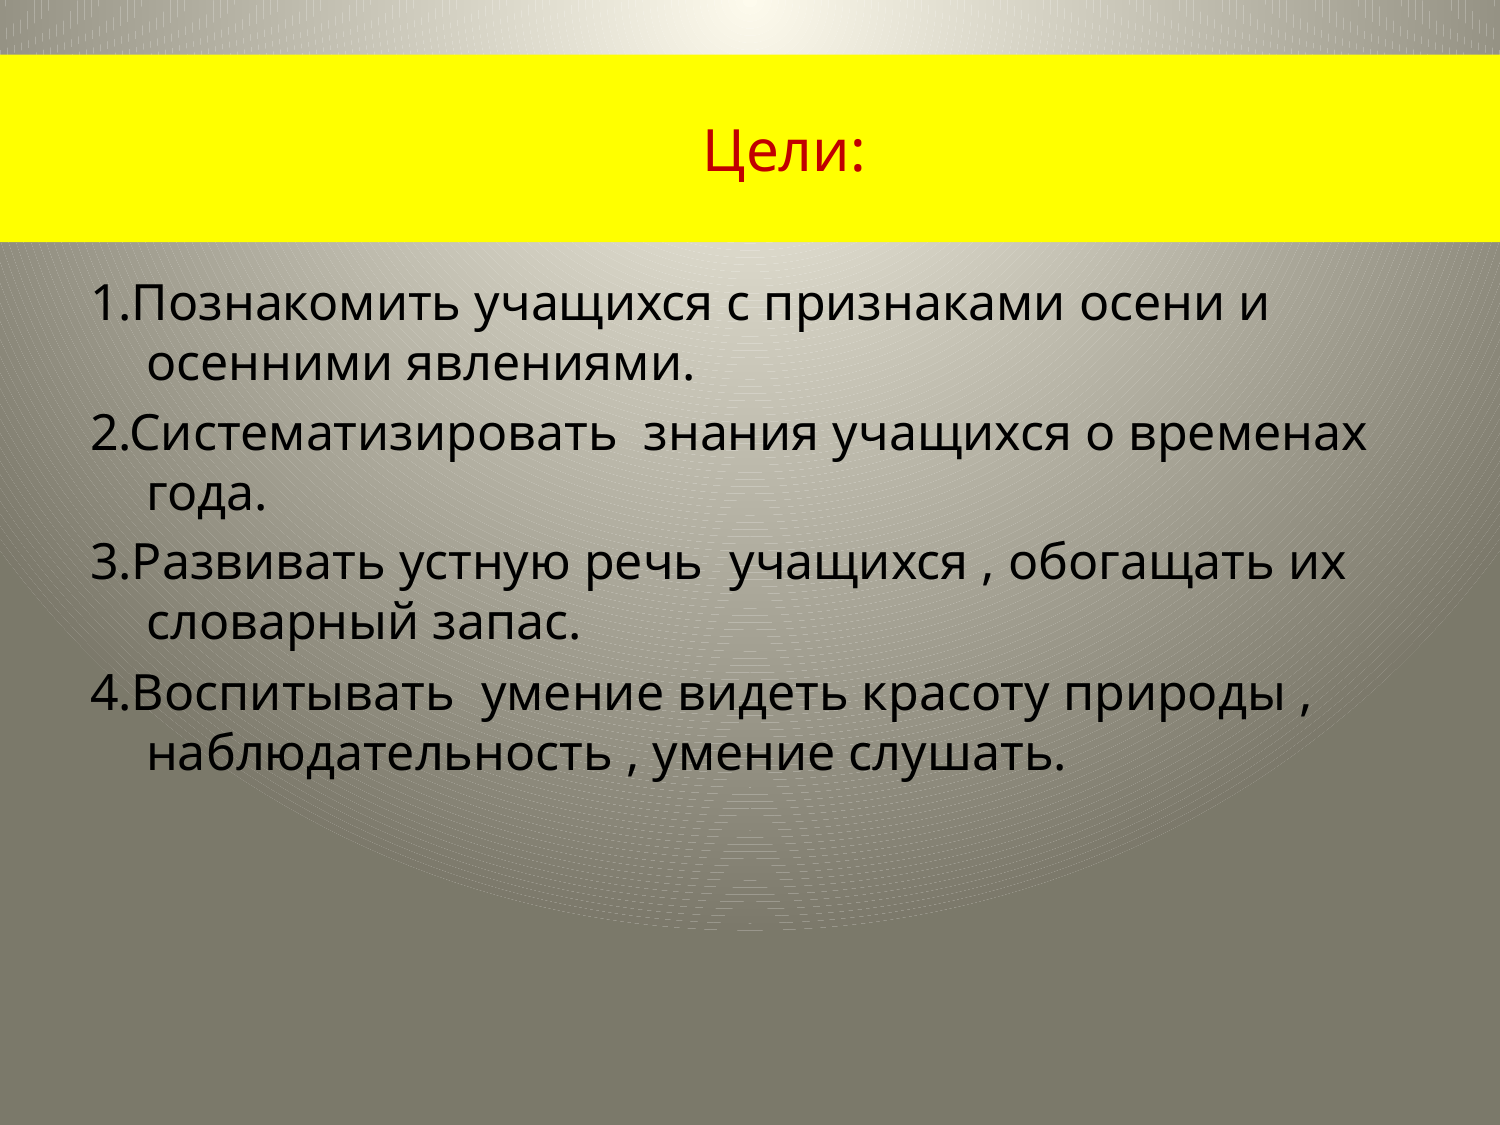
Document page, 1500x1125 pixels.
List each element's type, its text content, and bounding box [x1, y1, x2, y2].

title Цели: [0, 54, 1500, 243]
list 1.Познакомить учащихся с признаками осени и осенними явлениями. 2.Систематизировать знания учащихся о временах года. 3.Развивать устную речь учащихся , обогащать их словарный запас. 4.Воспитывать умение видеть красоту природы , наблюдательность , умение слушать. [75, 262, 1425, 1005]
